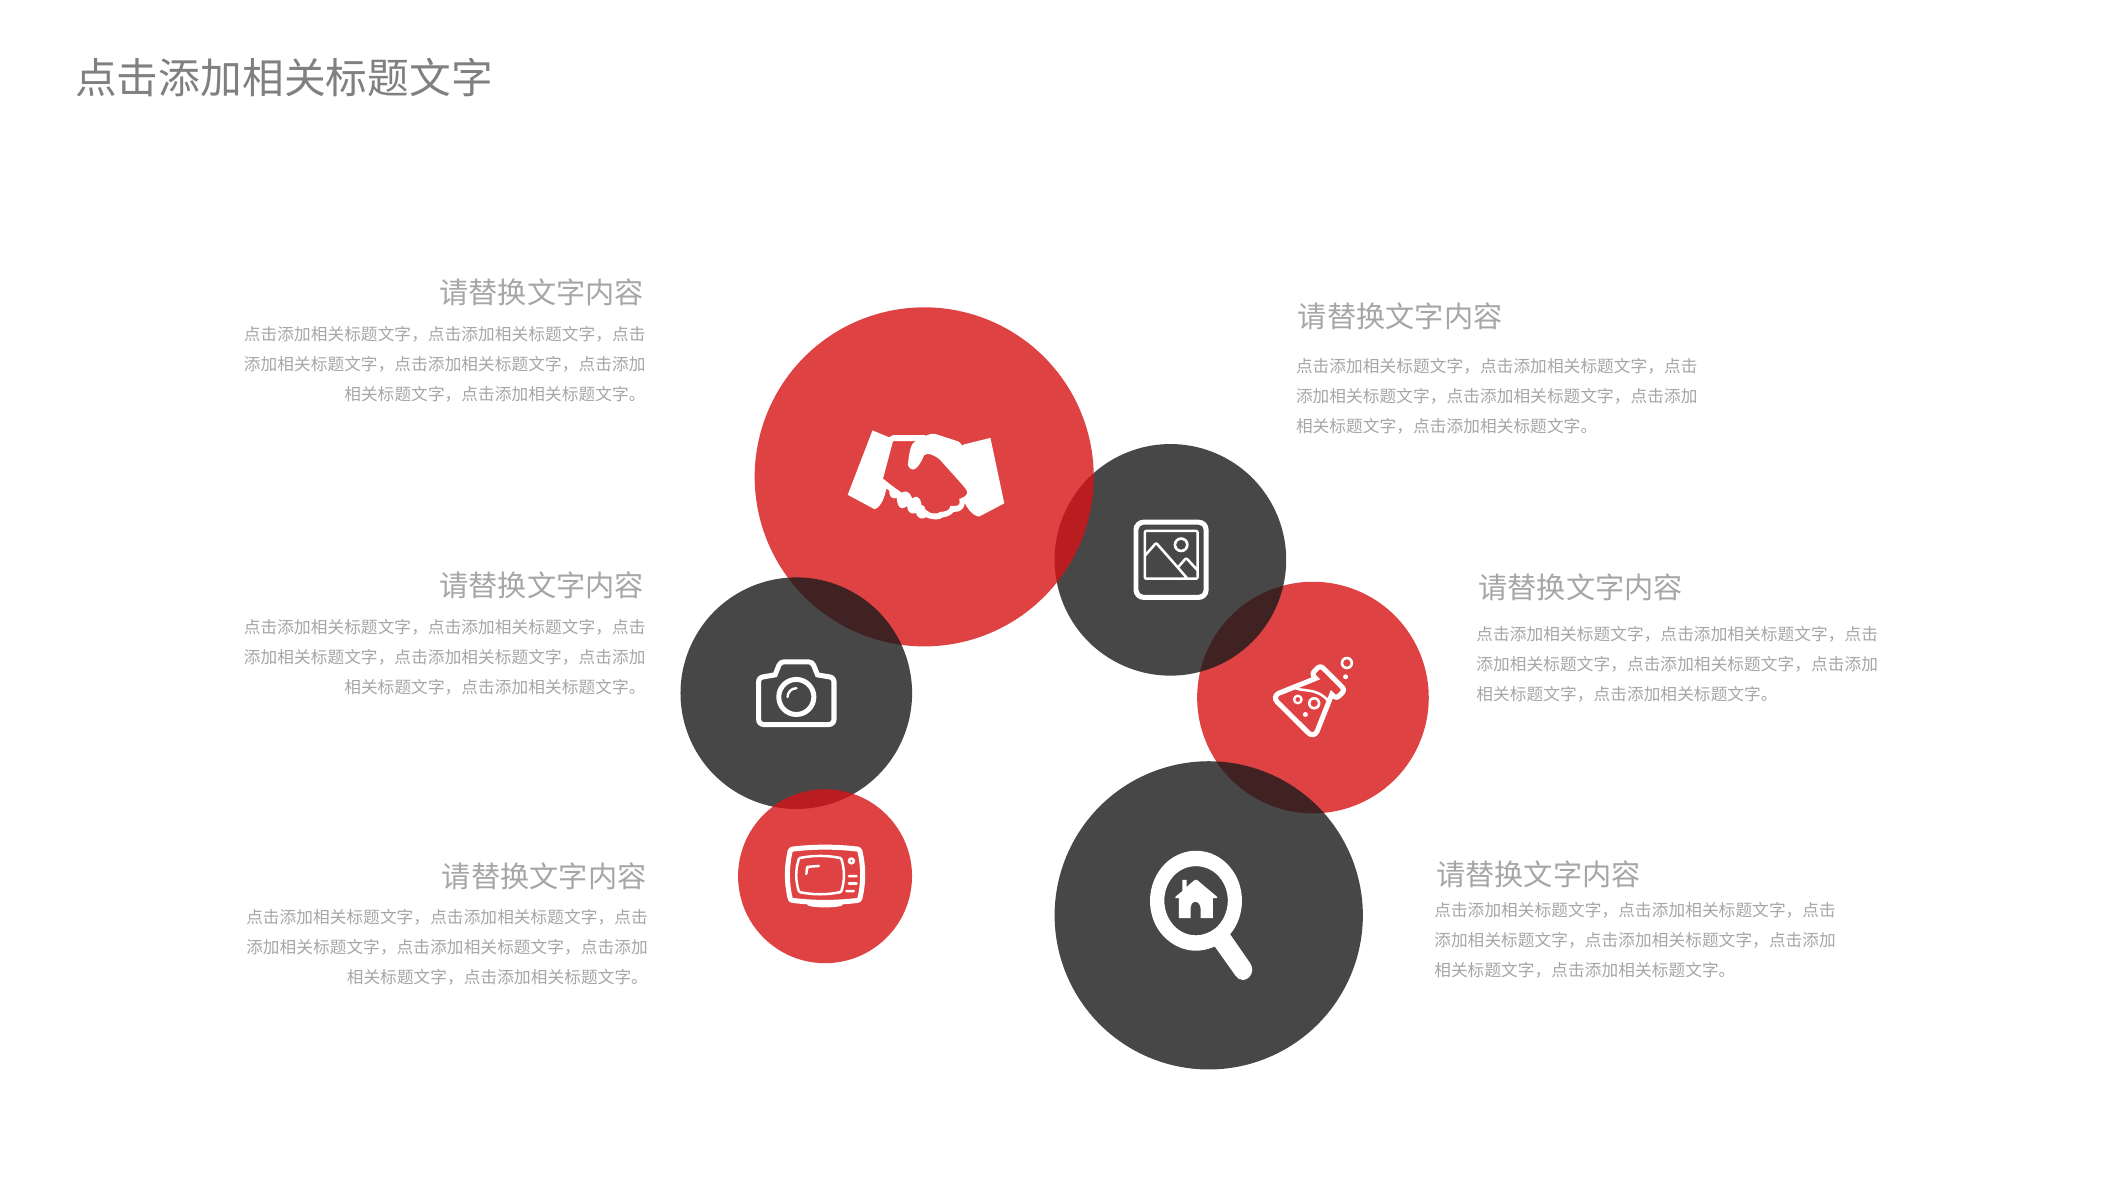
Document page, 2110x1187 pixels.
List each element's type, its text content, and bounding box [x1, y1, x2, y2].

text_box 请替换文字内容 [261, 259, 661, 318]
text_box 请替换文字内容 [261, 552, 661, 611]
text_box 请替换文字内容 [1282, 283, 1681, 341]
text_box 请替换文字内容 [263, 843, 663, 901]
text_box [738, 789, 913, 964]
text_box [680, 577, 913, 809]
text_box 点击添加相关标题文字，点击添加相关标题文字，点击添加相关标题文字，点击添加相关标题文字，点击添加相关标题文字，点击添加相关标题文字。 [227, 890, 663, 995]
text_box 点击添加相关标题文字，点击添加相关标题文字，点击添加相关标题文字，点击添加相关标题文字，点击添加相关标题文字，点击添加相关标题文字。 [1420, 883, 1856, 988]
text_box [1054, 761, 1363, 1070]
text_box 点击添加相关标题文字，点击添加相关标题文字，点击添加相关标题文字，点击添加相关标题文字，点击添加相关标题文字，点击添加相关标题文字。 [224, 599, 660, 704]
text_box 点击添加相关标题文字，点击添加相关标题文字，点击添加相关标题文字，点击添加相关标题文字，点击添加相关标题文字，点击添加相关标题文字。 [1281, 338, 1717, 443]
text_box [754, 307, 1094, 647]
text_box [1197, 581, 1429, 814]
text_box 点击添加相关标题文字，点击添加相关标题文字，点击添加相关标题文字，点击添加相关标题文字，点击添加相关标题文字，点击添加相关标题文字。 [1462, 606, 1898, 711]
text_box 点击添加相关标题文字，点击添加相关标题文字，点击添加相关标题文字，点击添加相关标题文字，点击添加相关标题文字，点击添加相关标题文字。 [224, 306, 660, 411]
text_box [1054, 444, 1287, 676]
text_box 请替换文字内容 [1462, 554, 1862, 613]
text_box 点击添加相关标题文字 [59, 44, 563, 107]
text_box 请替换文字内容 [1420, 841, 1819, 899]
